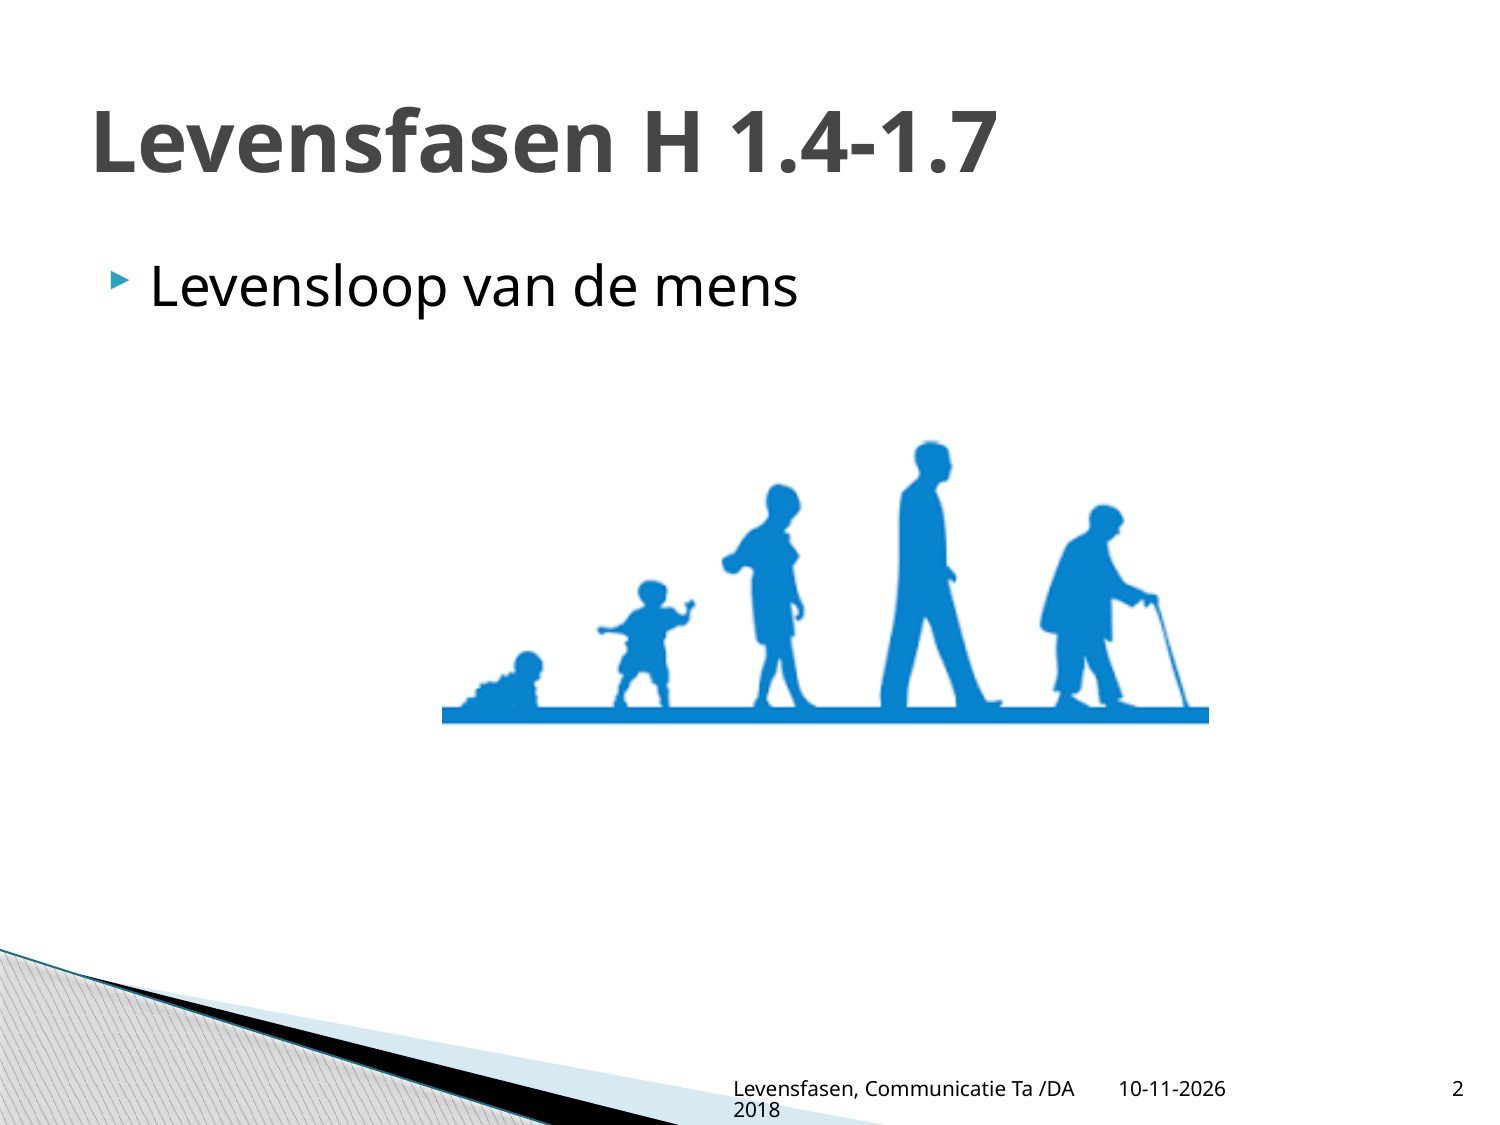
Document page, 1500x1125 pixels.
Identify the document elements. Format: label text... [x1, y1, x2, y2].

picture [442, 408, 1210, 765]
footer Levensfasen, Communicatie Ta /DA 2018 [718, 1051, 1105, 1112]
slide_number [1105, 1051, 1418, 1112]
list Levensloop van de mens [75, 243, 1425, 986]
slide_number 2 [1418, 1051, 1479, 1112]
title Levensfasen H 1.4-1.7 [75, 45, 1425, 233]
